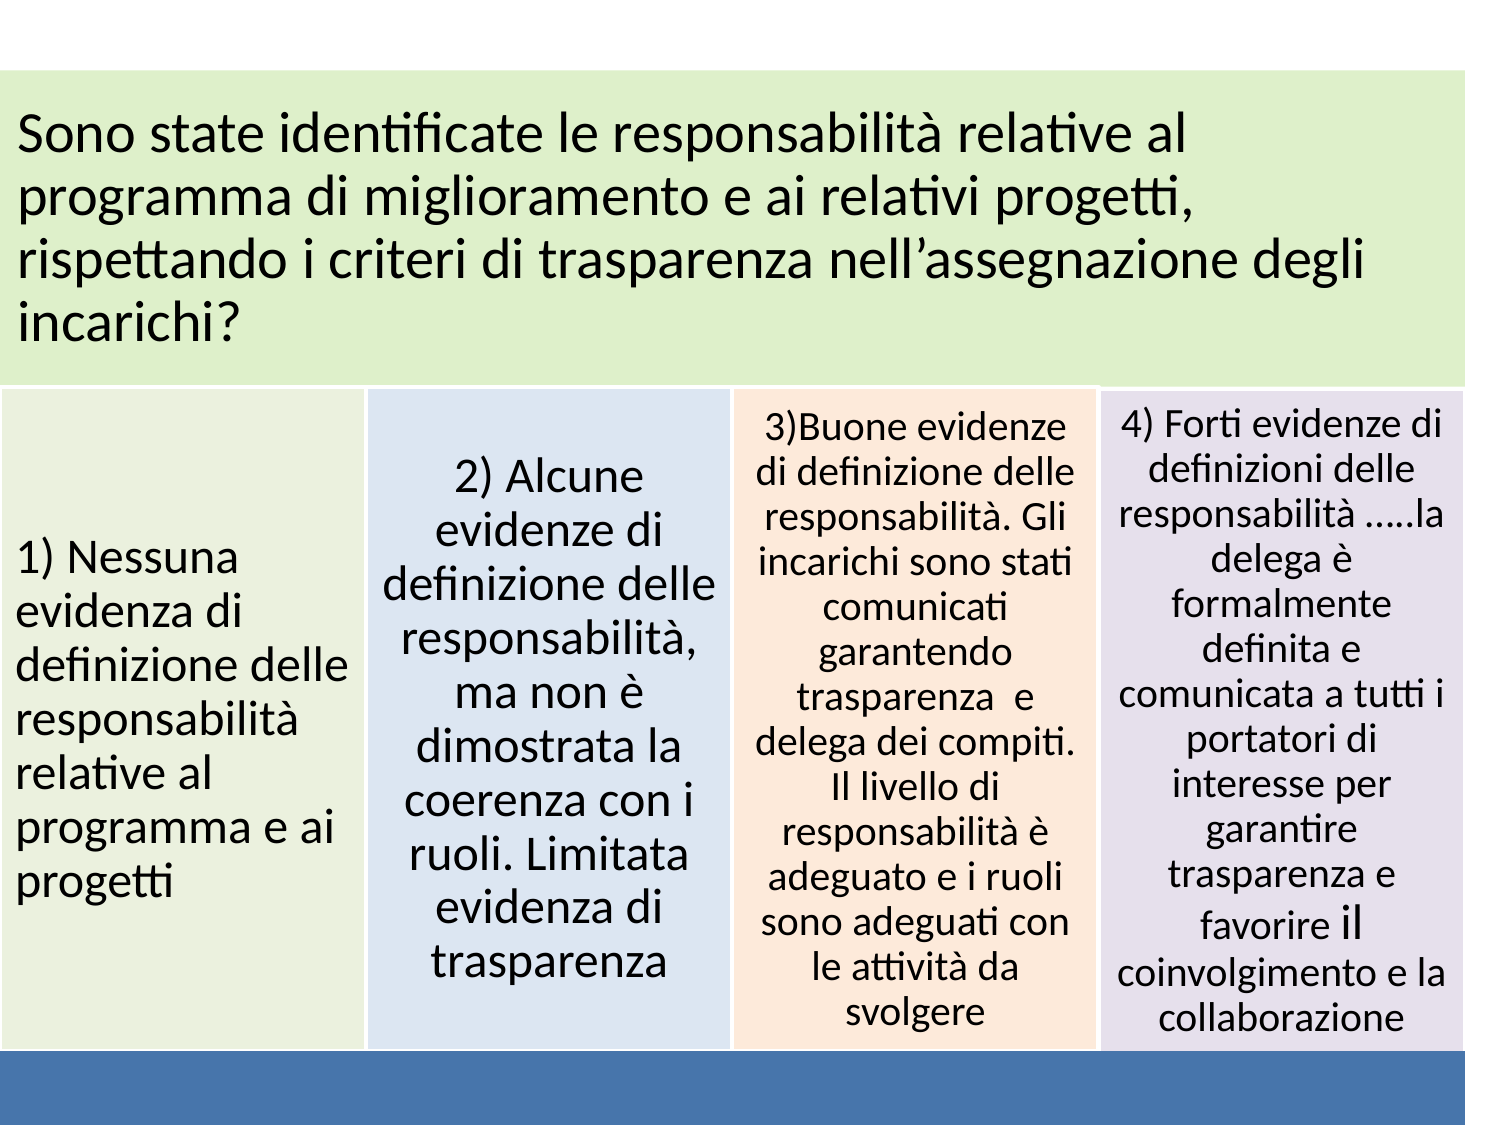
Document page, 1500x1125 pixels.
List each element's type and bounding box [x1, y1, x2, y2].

text_box [0, 70, 1466, 1125]
